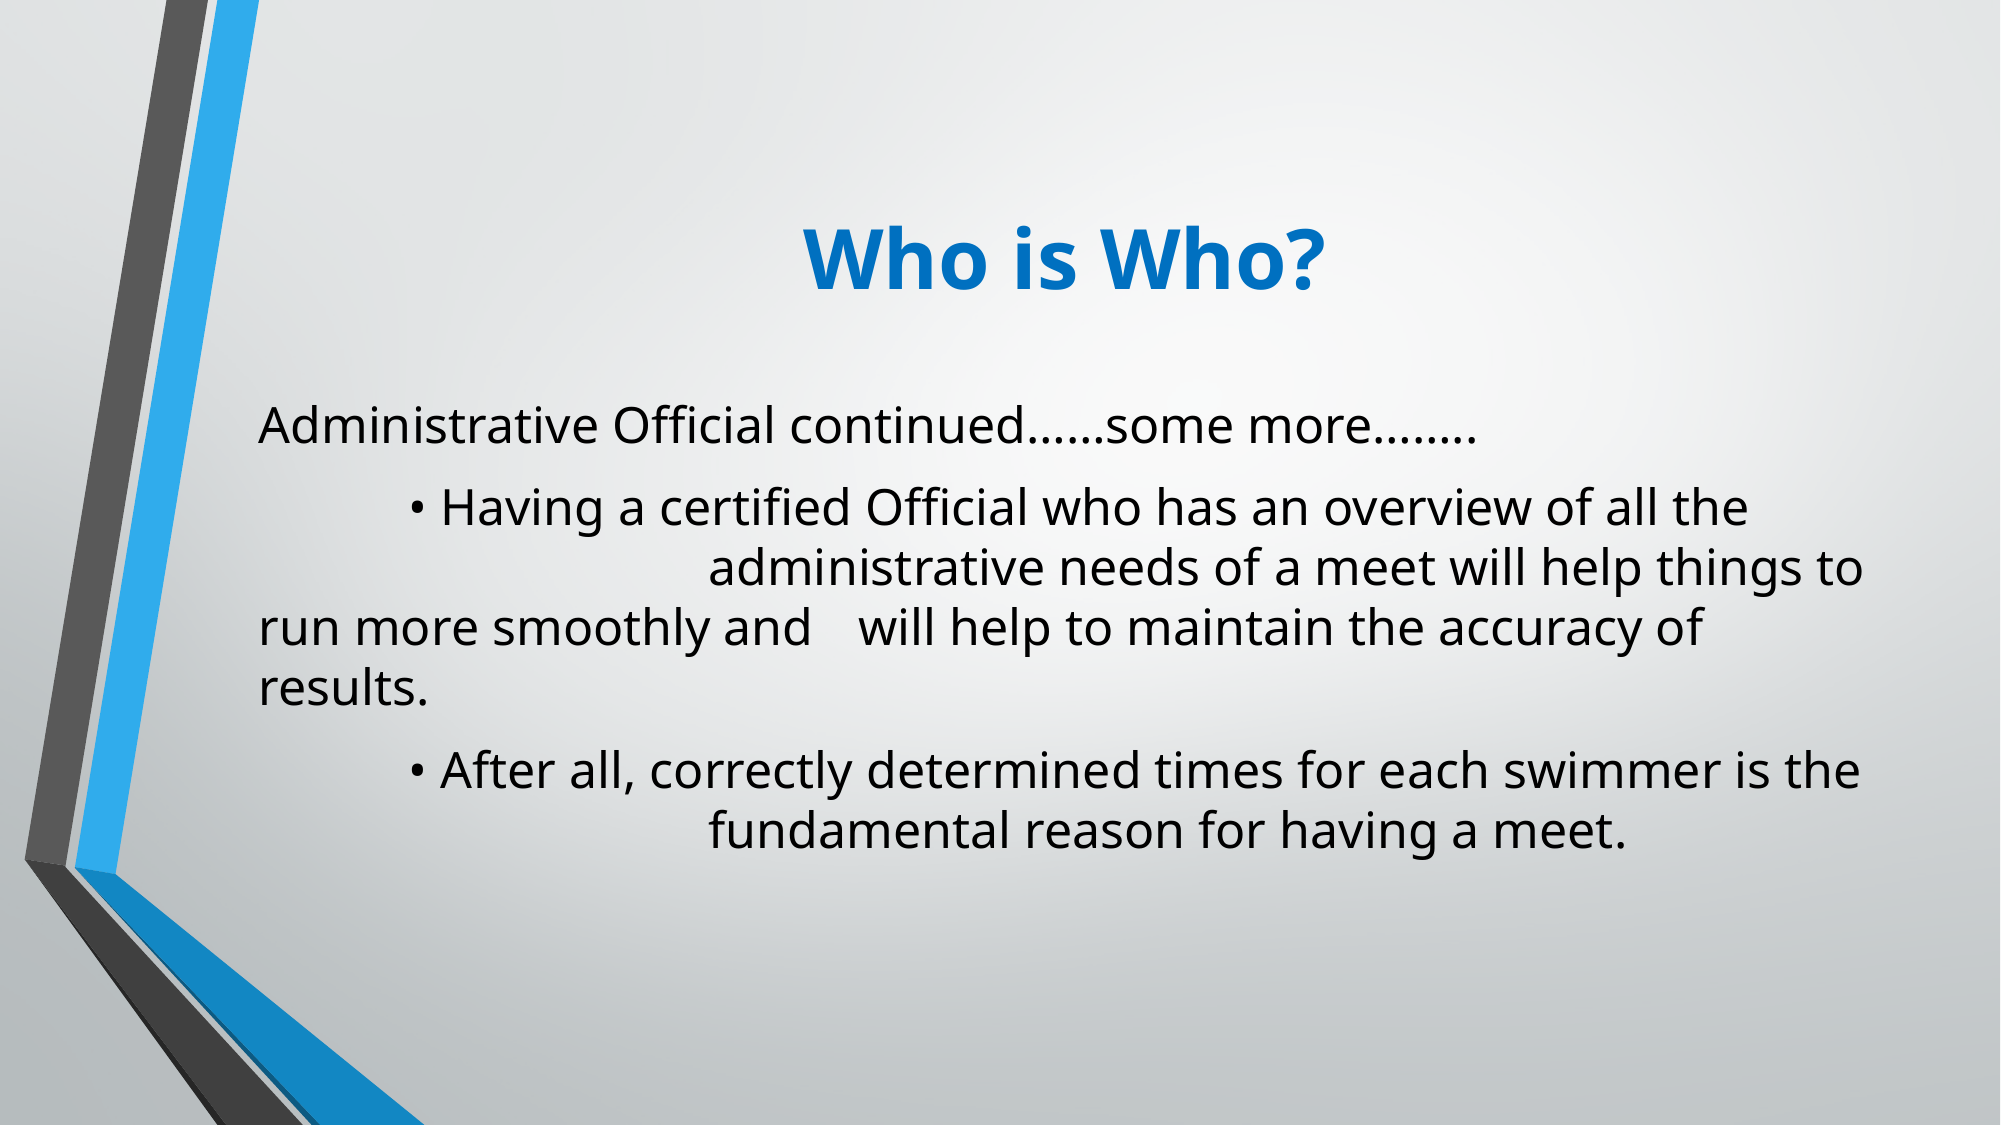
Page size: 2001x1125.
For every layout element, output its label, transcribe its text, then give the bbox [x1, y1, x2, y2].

list Administrative Official continued……some more…….. • Having a certified Official who has an overview of all the administrative needs of a meet will help things to run more smoothly and will help to maintain the accuracy of results. • After all, correctly determined times for each swimmer is the fundamental reason for having a meet. [243, 301, 1887, 950]
title Who is Who? [243, 112, 1887, 301]
